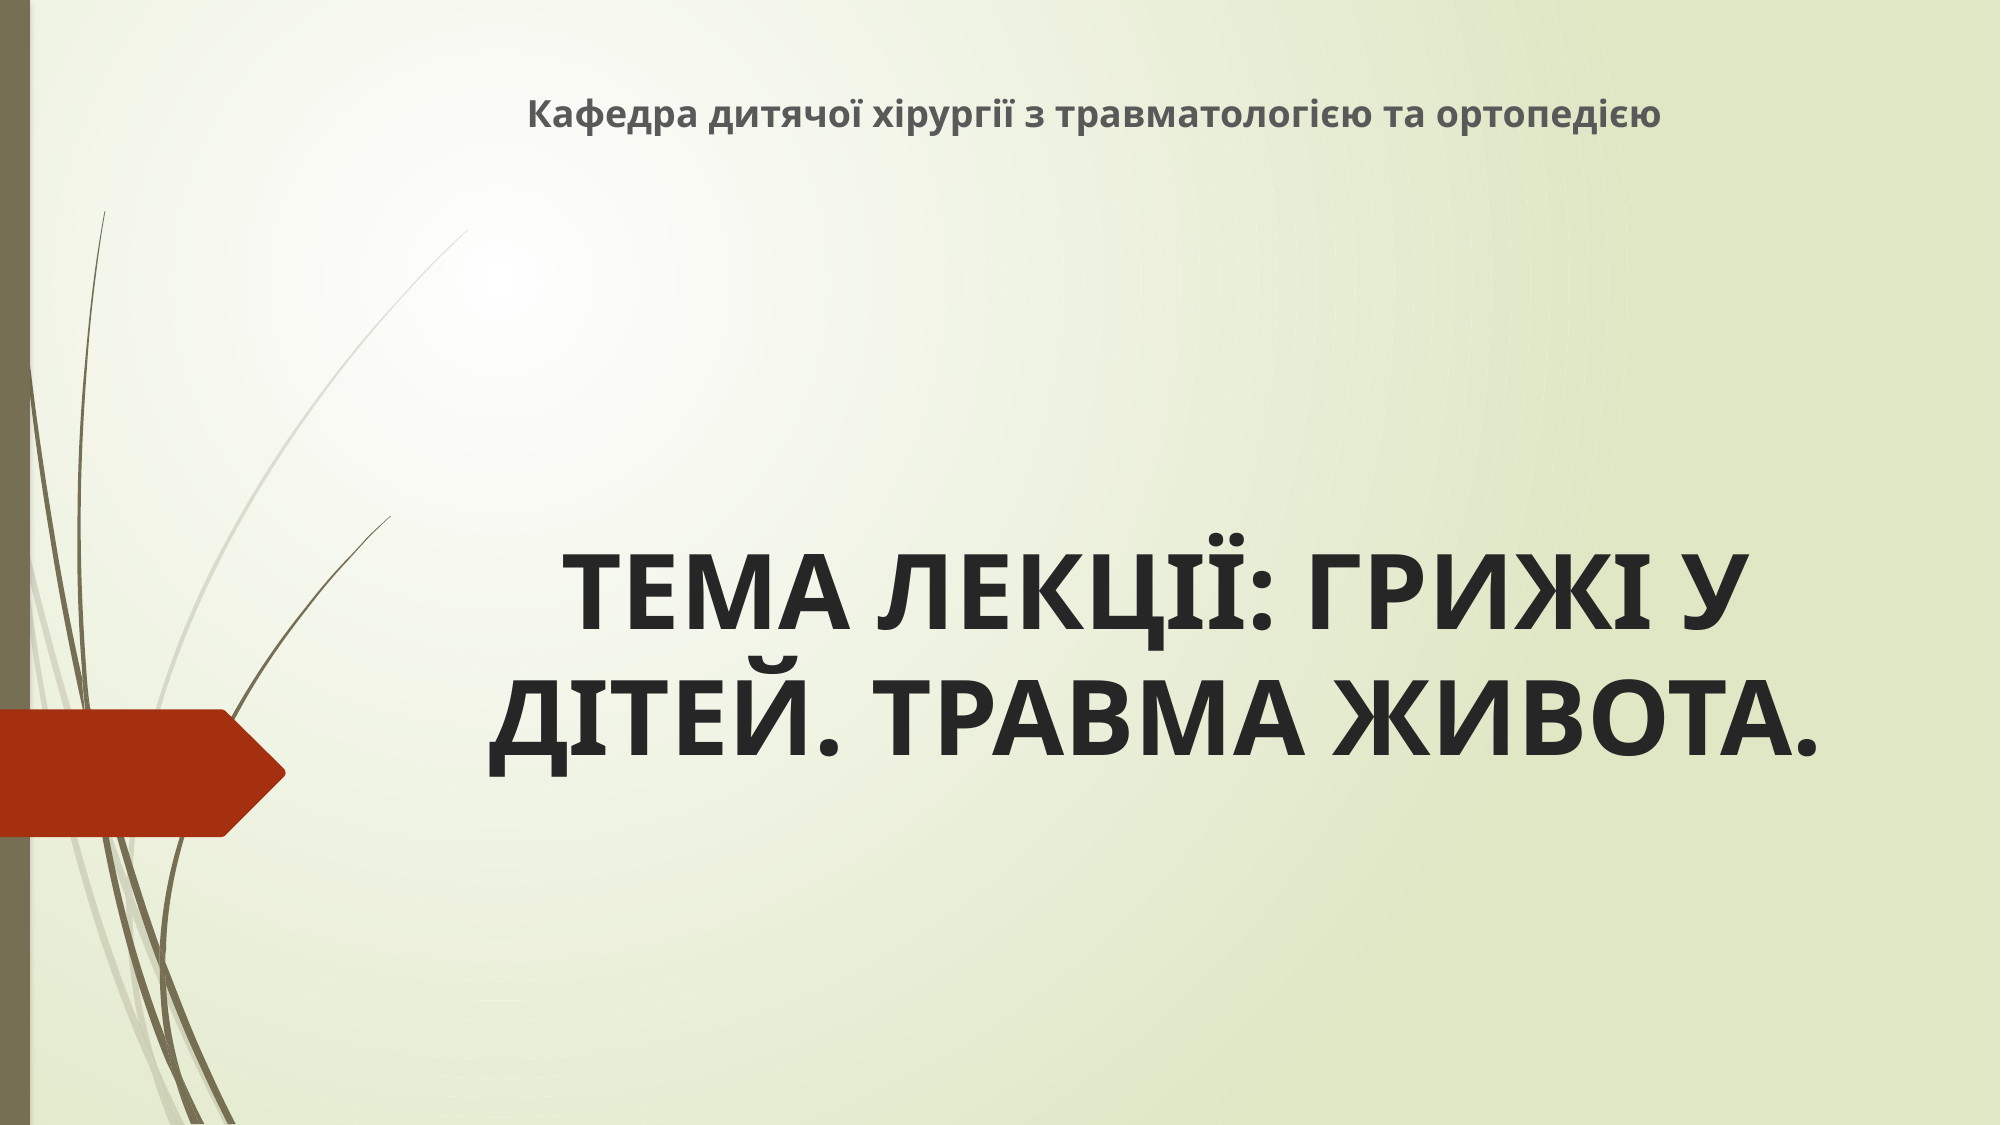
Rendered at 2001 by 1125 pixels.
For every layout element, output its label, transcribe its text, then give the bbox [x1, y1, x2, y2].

subtitle Кафедра дитячої хірургії з травматологією та ортопедією [363, 82, 1826, 157]
title ТЕМА ЛЕКЦІЇ: ГРИЖІ У ДІТЕЙ. ТРАВМА ЖИВОТА. [424, 412, 1888, 784]
